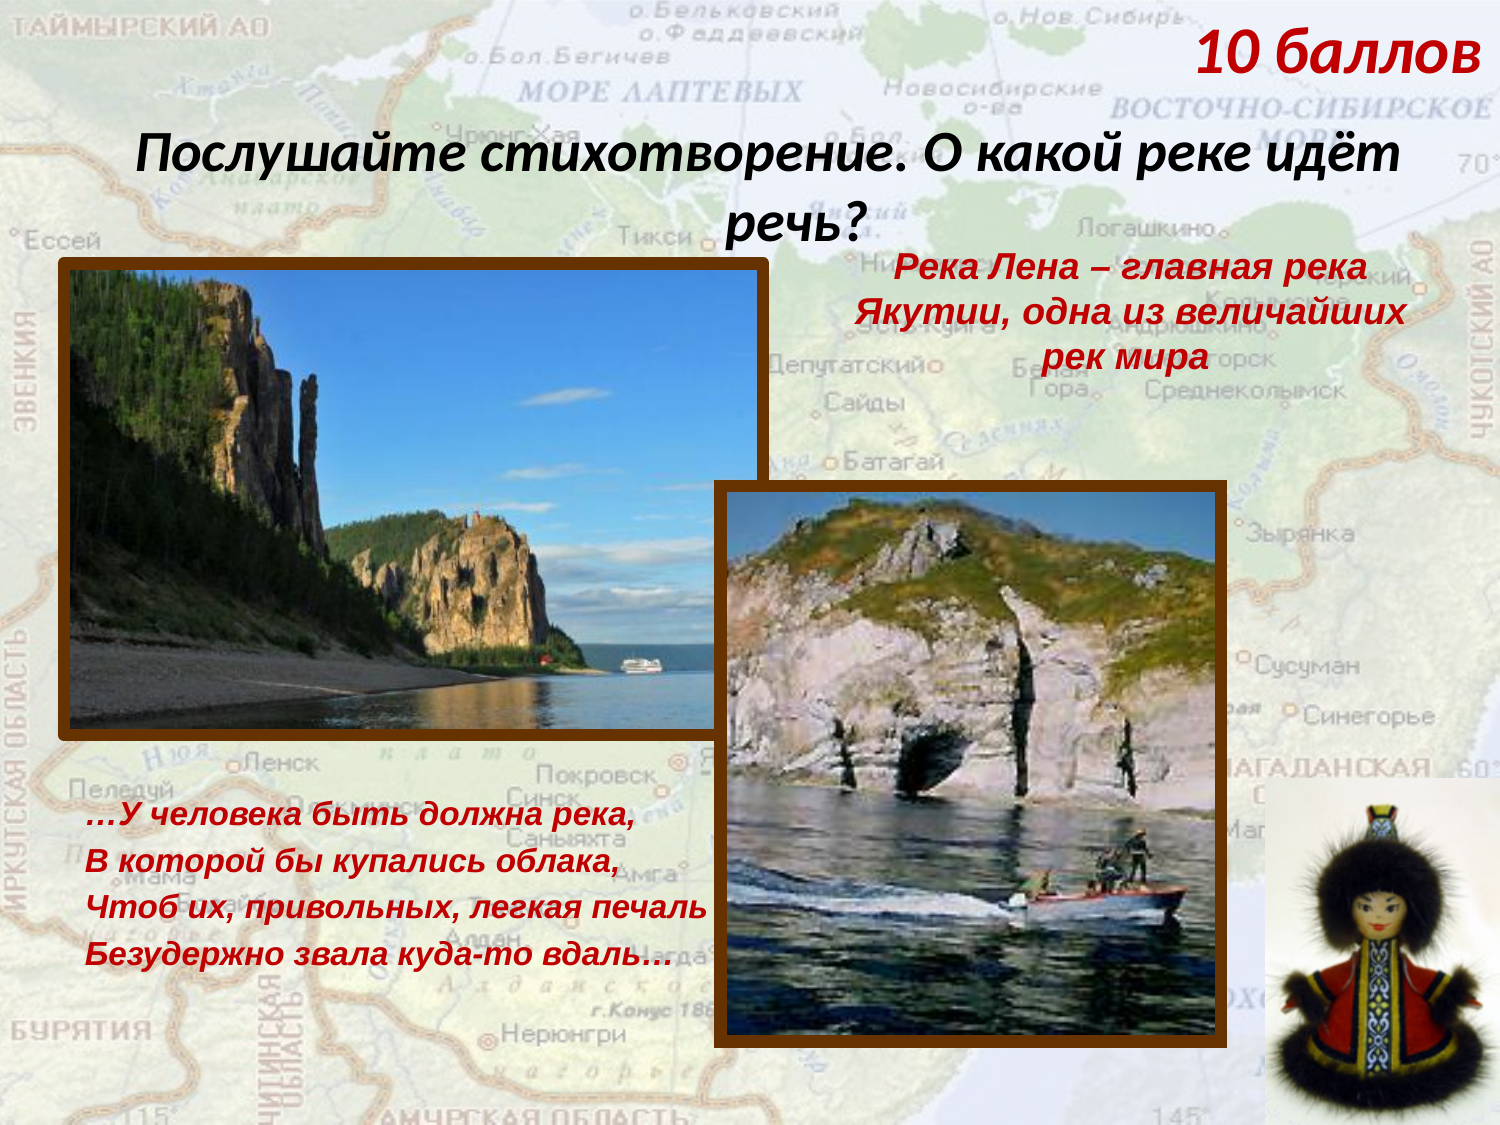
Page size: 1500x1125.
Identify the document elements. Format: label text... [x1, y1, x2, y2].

text_box …У человека быть должна река, В которой бы купались облака, Чтоб их, привольных, легкая печаль Безудержно звала куда-то вдаль… [70, 785, 721, 980]
text_box 10 баллов [1176, 0, 1498, 95]
picture [1265, 778, 1500, 1125]
text_box Река Лена – главная река Якутии, одна из величайших рек мира [808, 234, 1454, 385]
picture [70, 269, 1215, 1036]
list Послушайте стихотворение. О какой реке идёт речь? [82, 105, 1456, 211]
